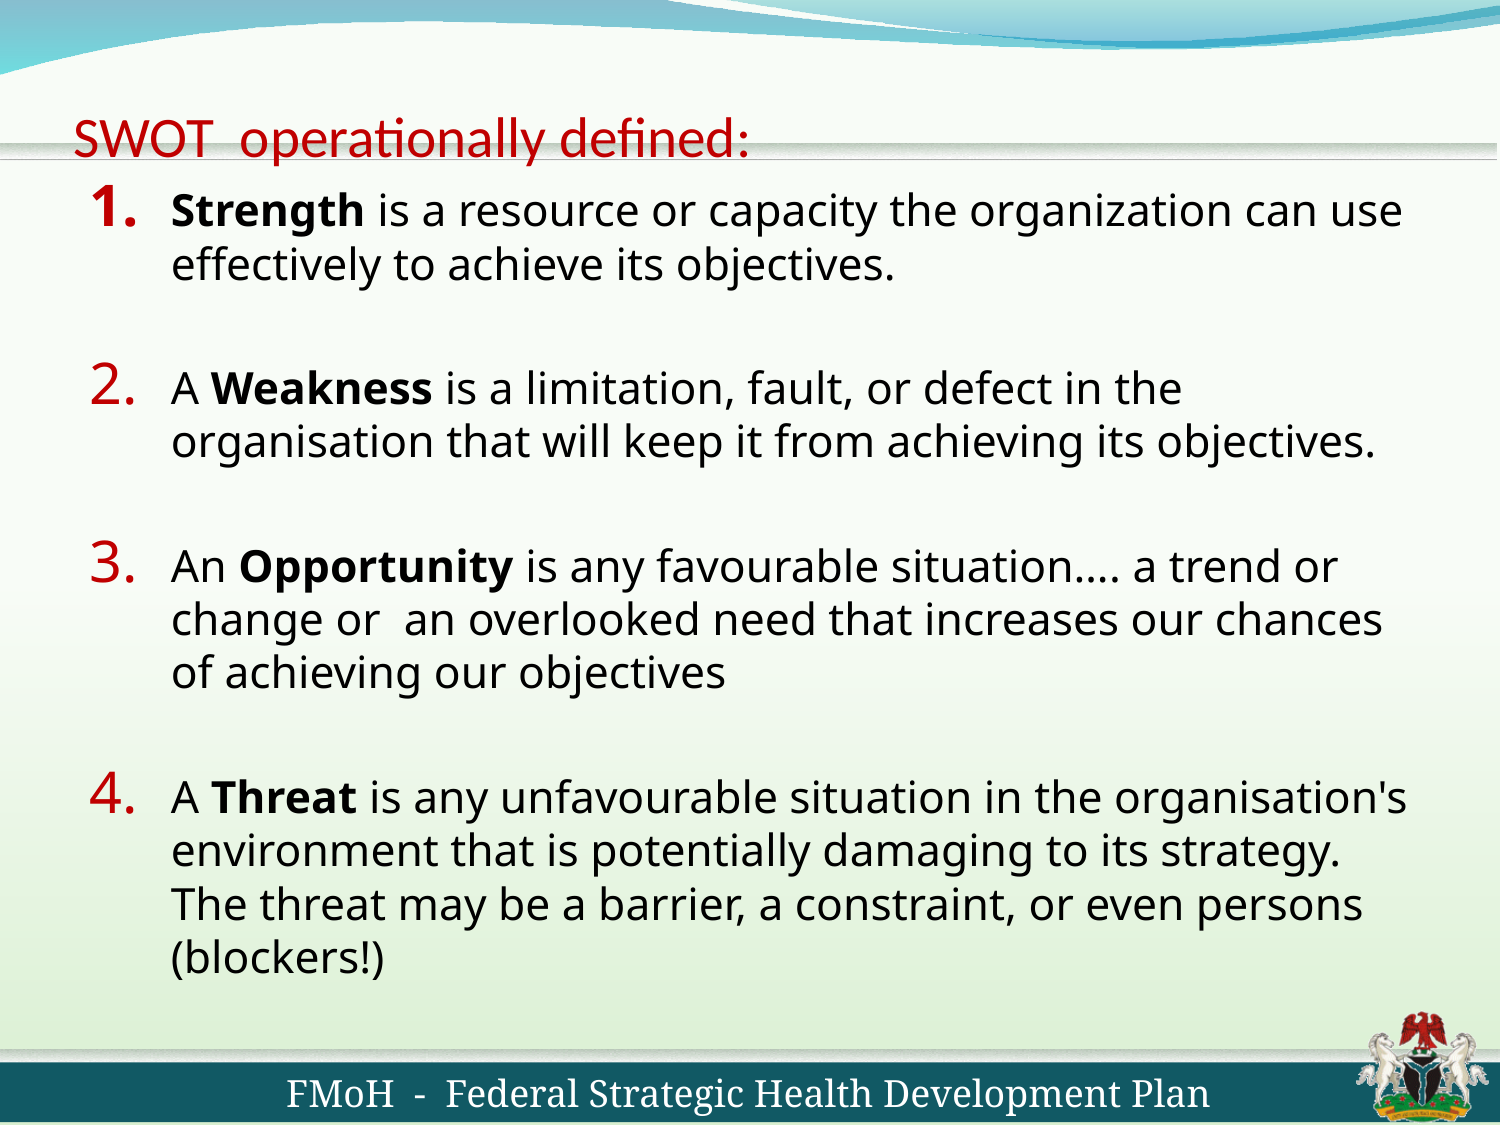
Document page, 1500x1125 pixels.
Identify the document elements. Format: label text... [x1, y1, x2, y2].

list Strength is a resource or capacity the organization can use effectively to achieve its objectives. A Weakness is a limitation, fault, or defect in the organisation that will keep it from achieving its objectives. An Opportunity is any favourable situation…. a trend or change or an overlooked need that increases our chances of achieving our objectives A Threat is any unfavourable situation in the organisation's environment that is potentially damaging to its strategy. The threat may be a barrier, a constraint, or even persons (blockers!) [75, 174, 1425, 1005]
picture [0, 1008, 1500, 1125]
picture [1424, 143, 1497, 161]
picture [0, 143, 73, 161]
title SWOT operationally defined: [73, 21, 1424, 238]
